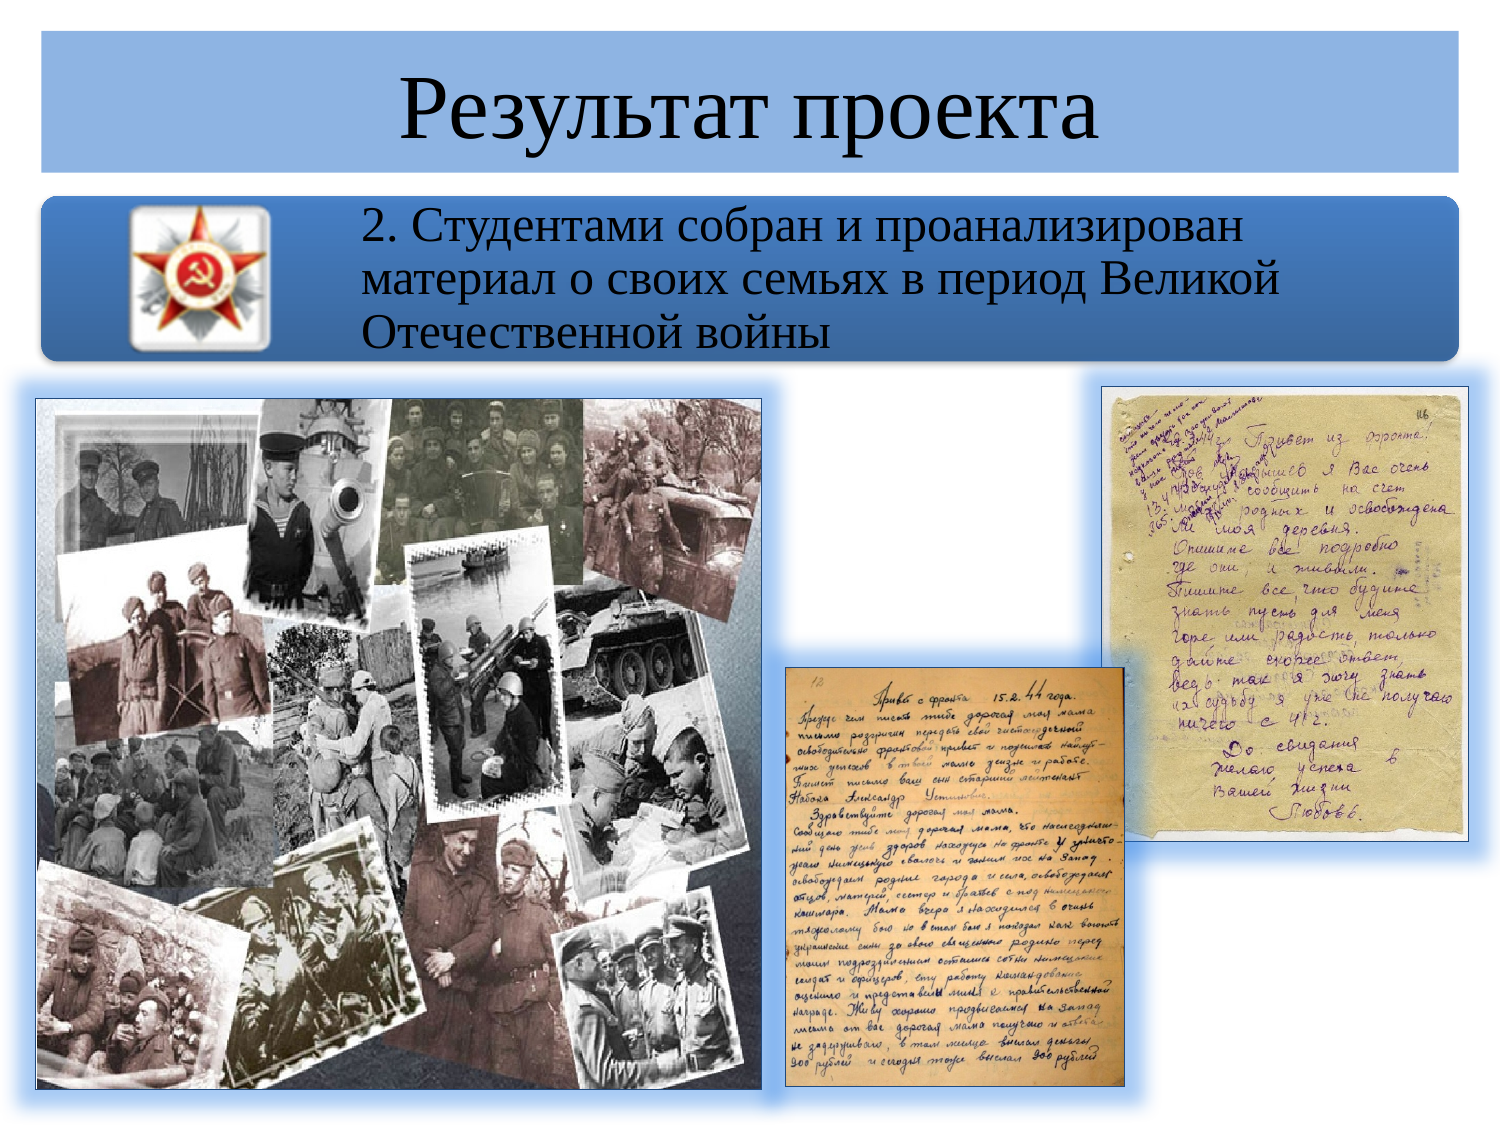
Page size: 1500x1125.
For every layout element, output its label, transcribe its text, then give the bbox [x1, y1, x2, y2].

picture [34, 398, 762, 1091]
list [41, 195, 1459, 362]
title Результат проекта [41, 30, 1459, 173]
picture [784, 386, 1469, 1087]
